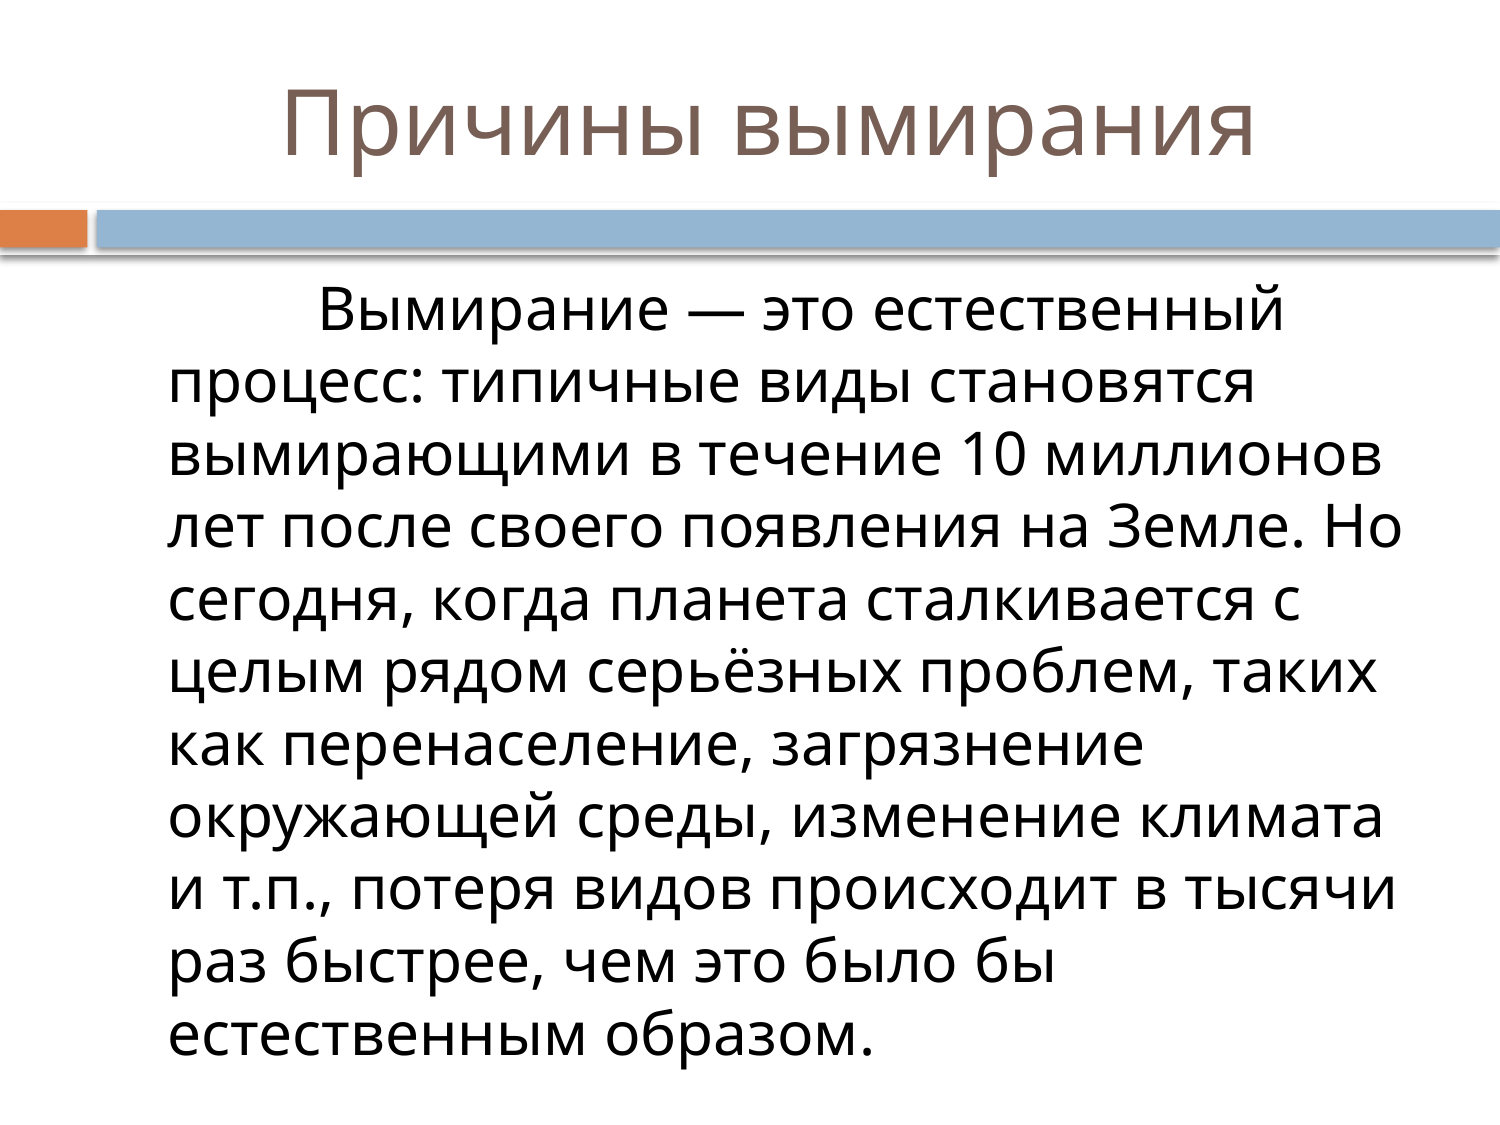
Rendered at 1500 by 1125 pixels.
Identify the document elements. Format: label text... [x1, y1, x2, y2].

title Причины вымирания [100, 37, 1438, 200]
list Вымирание — это естественный процесс: типичные виды становятся вымирающими в течение 10 миллионов лет после своего появления на Земле. Но сегодня, когда планета сталкивается с целым рядом серьёзных проблем, таких как перенаселение, загрязнение окружающей среды, изменение климата и т.п., потеря видов происходит в тысячи раз быстрее, чем это было бы естественным образом. [100, 262, 1438, 1000]
